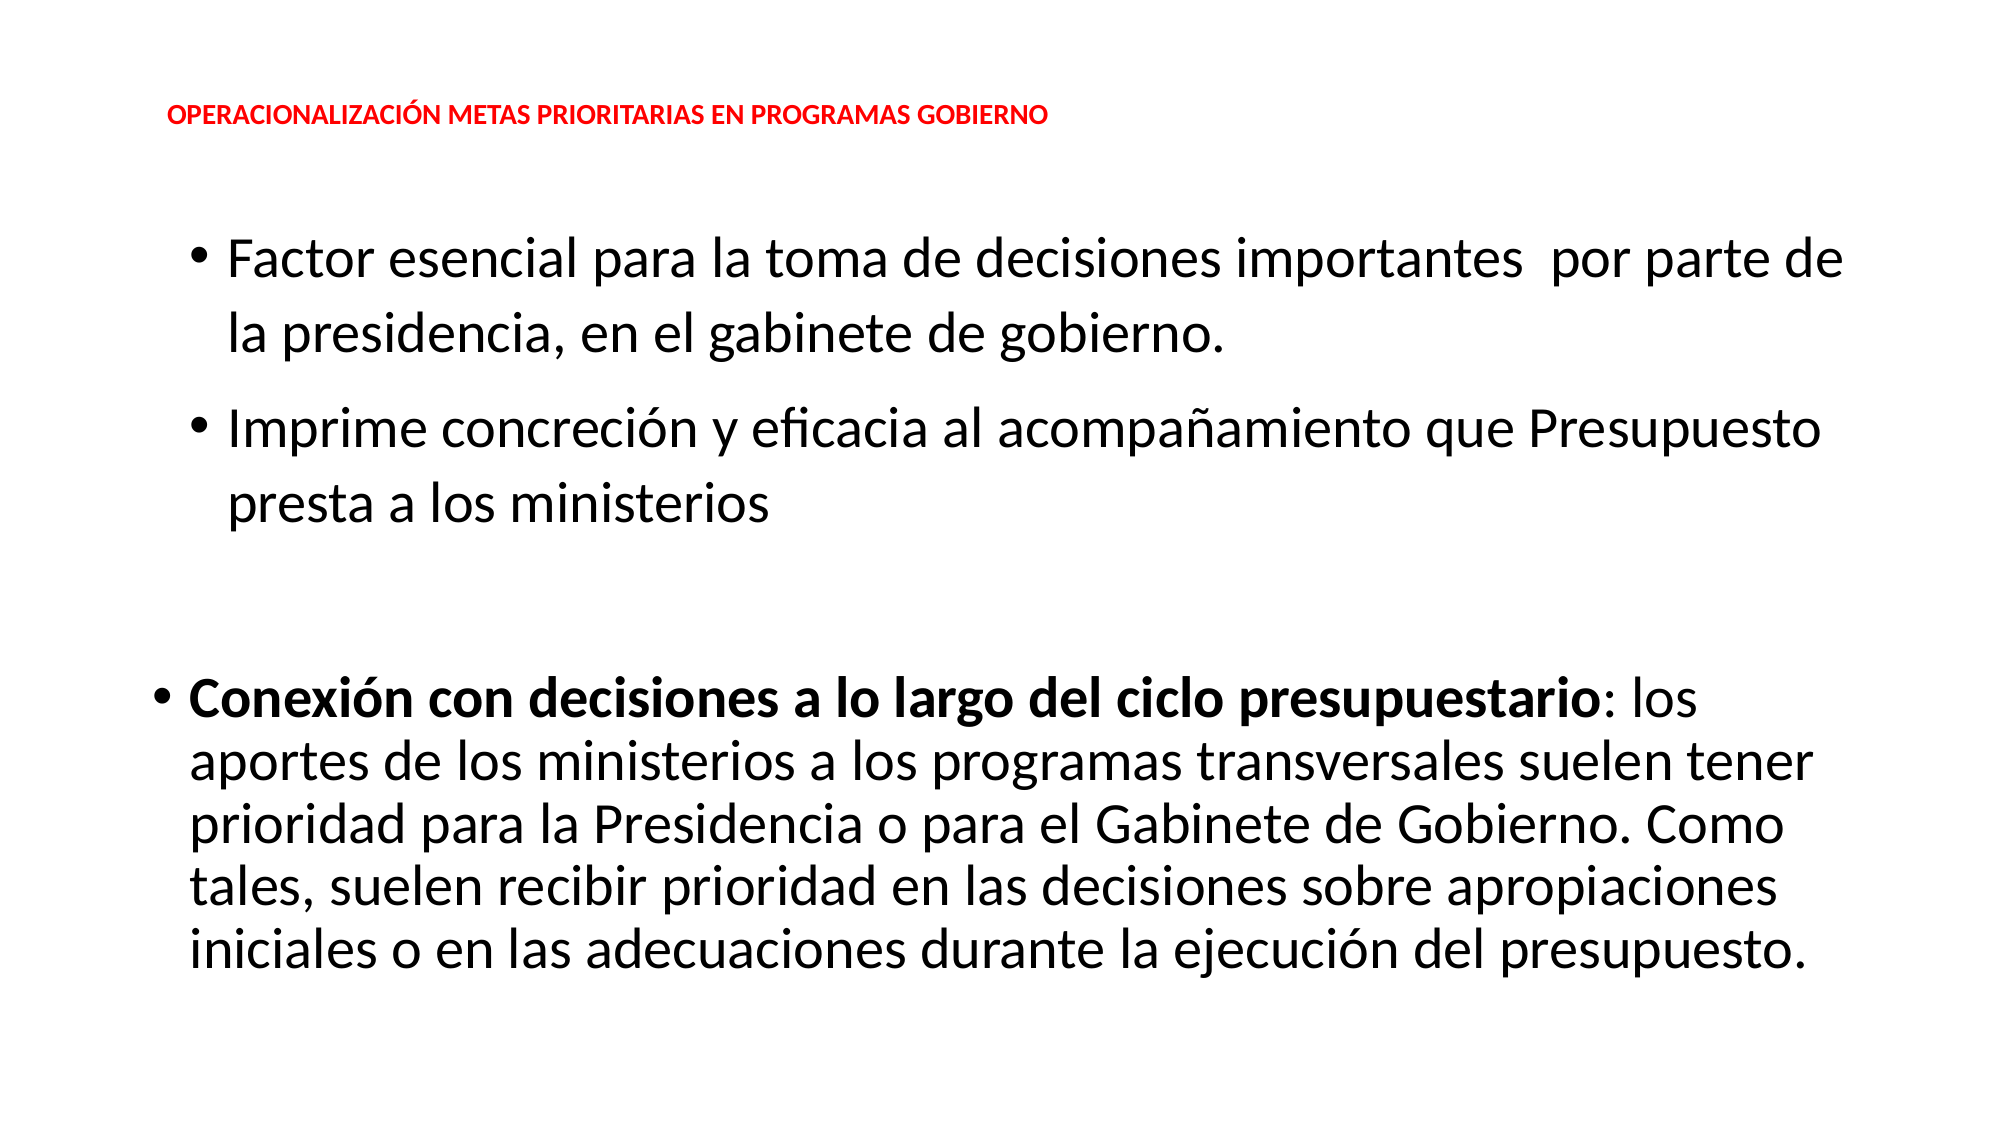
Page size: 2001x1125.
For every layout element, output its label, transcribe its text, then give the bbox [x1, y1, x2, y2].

list Factor esencial para la toma de decisiones importantes por parte de la presidencia, en el gabinete de gobierno. Imprime concreción y eficacia al acompañamiento que Presupuesto presta a los ministerios Conexión con decisiones a lo largo del ciclo presupuestario: los aportes de los ministerios a los programas transversales suelen tener prioridad para la Presidencia o para el Gabinete de Gobierno. Como tales, suelen recibir prioridad en las decisiones sobre apropiaciones iniciales o en las adecuaciones durante la ejecución del presupuesto. [137, 116, 1863, 1014]
title OPERACIONALIZACIÓN METAS PRIORITARIAS EN PROGRAMAS GOBIERNO [137, 59, 1863, 116]
